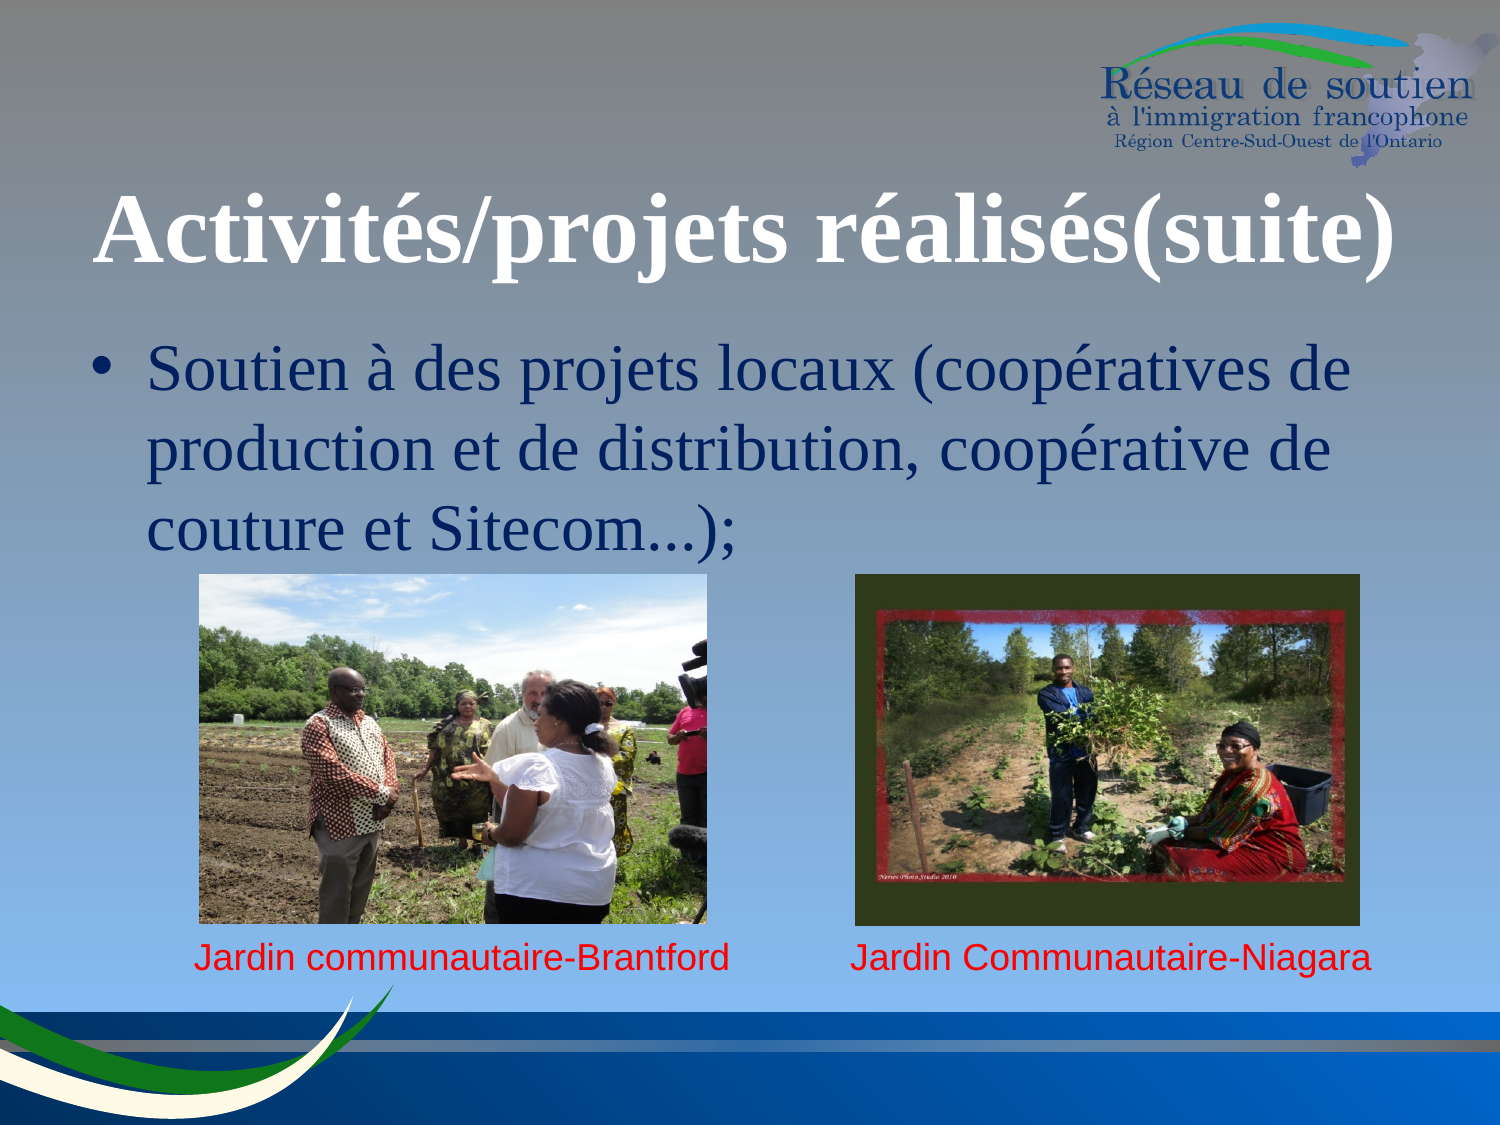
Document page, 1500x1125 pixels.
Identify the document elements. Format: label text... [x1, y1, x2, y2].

title Activités/projets réalisés(suite) [70, 128, 1421, 317]
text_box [398, 1012, 1500, 1125]
text_box Jardin Communautaire-Niagara [835, 925, 1387, 986]
picture [855, 573, 1360, 927]
picture [198, 573, 708, 924]
picture [1101, 23, 1500, 169]
text_box Jardin communautaire-Brantford [179, 925, 746, 986]
list Soutien à des projets locaux (coopératives de production et de distribution, coopérative de couture et Sitecom...); [74, 316, 1426, 973]
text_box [0, 984, 394, 1125]
